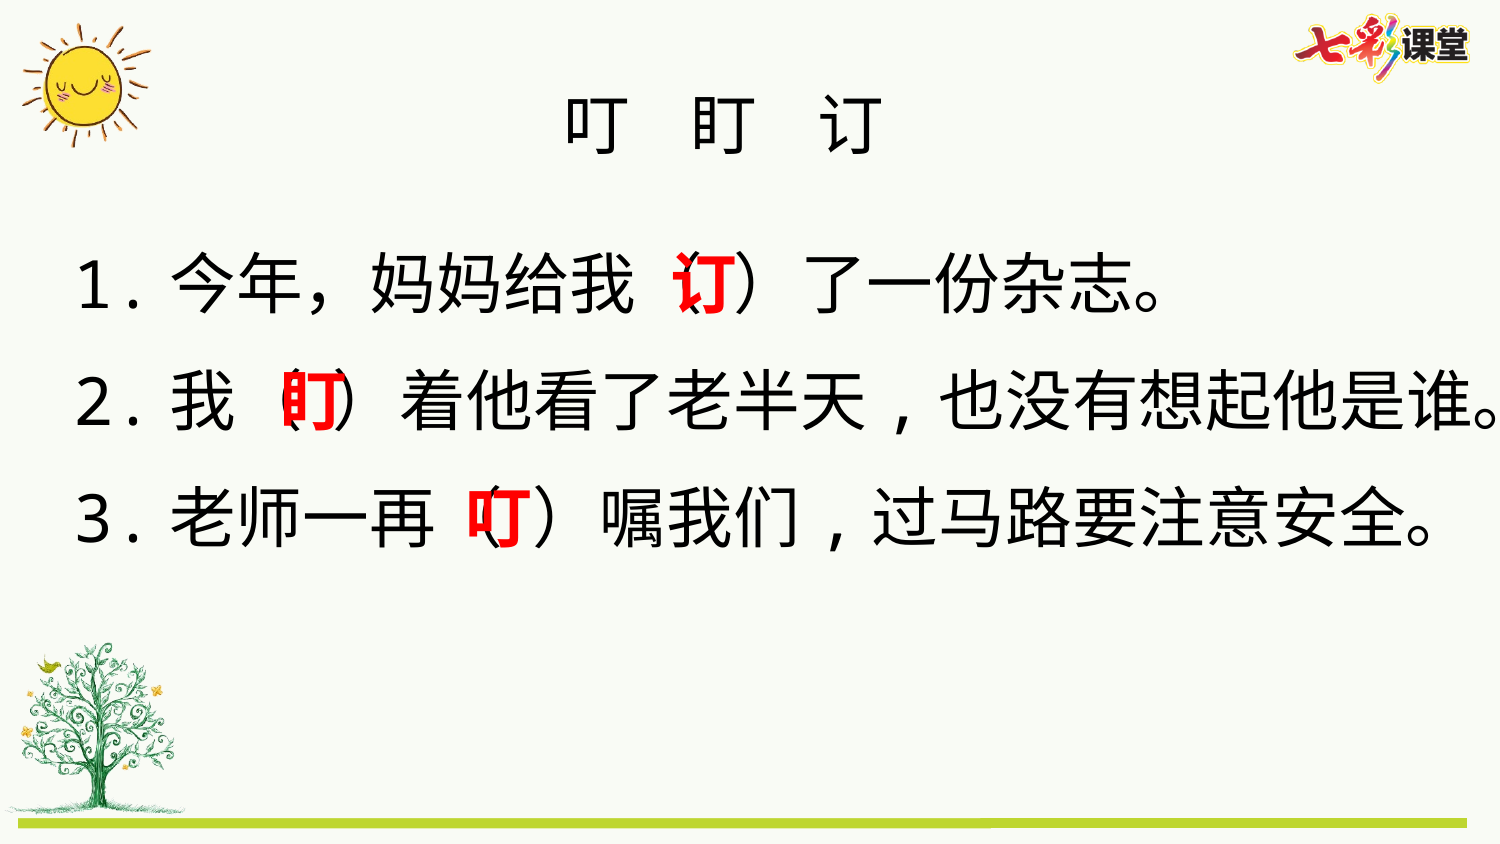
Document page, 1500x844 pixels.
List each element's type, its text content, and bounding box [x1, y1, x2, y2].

text_box 订 [655, 234, 759, 329]
text_box 1.今年，妈妈给我（ ）了一份杂志。 [759, 234, 1329, 329]
picture [0, 608, 1467, 844]
text_box 1.今年，妈妈给我（ ）了一份杂志。 [58, 234, 655, 329]
text_box 2.我（ ）着他看了老半天,也没有想起他是谁。 [58, 351, 265, 447]
text_box 3.老师一再（ ）嘱我们,过马路要注意安全。 [554, 468, 1500, 564]
text_box 盯 [265, 351, 369, 447]
picture [1291, 9, 1472, 87]
text_box 3.老师一再（ ）嘱我们,过马路要注意安全。 [58, 468, 450, 564]
text_box 叮 盯 订 [549, 75, 1058, 171]
text_box 叮 [450, 468, 554, 564]
picture [0, 0, 173, 172]
text_box 2.我（ ）着他看了老半天,也没有想起他是谁。 [369, 351, 1500, 447]
